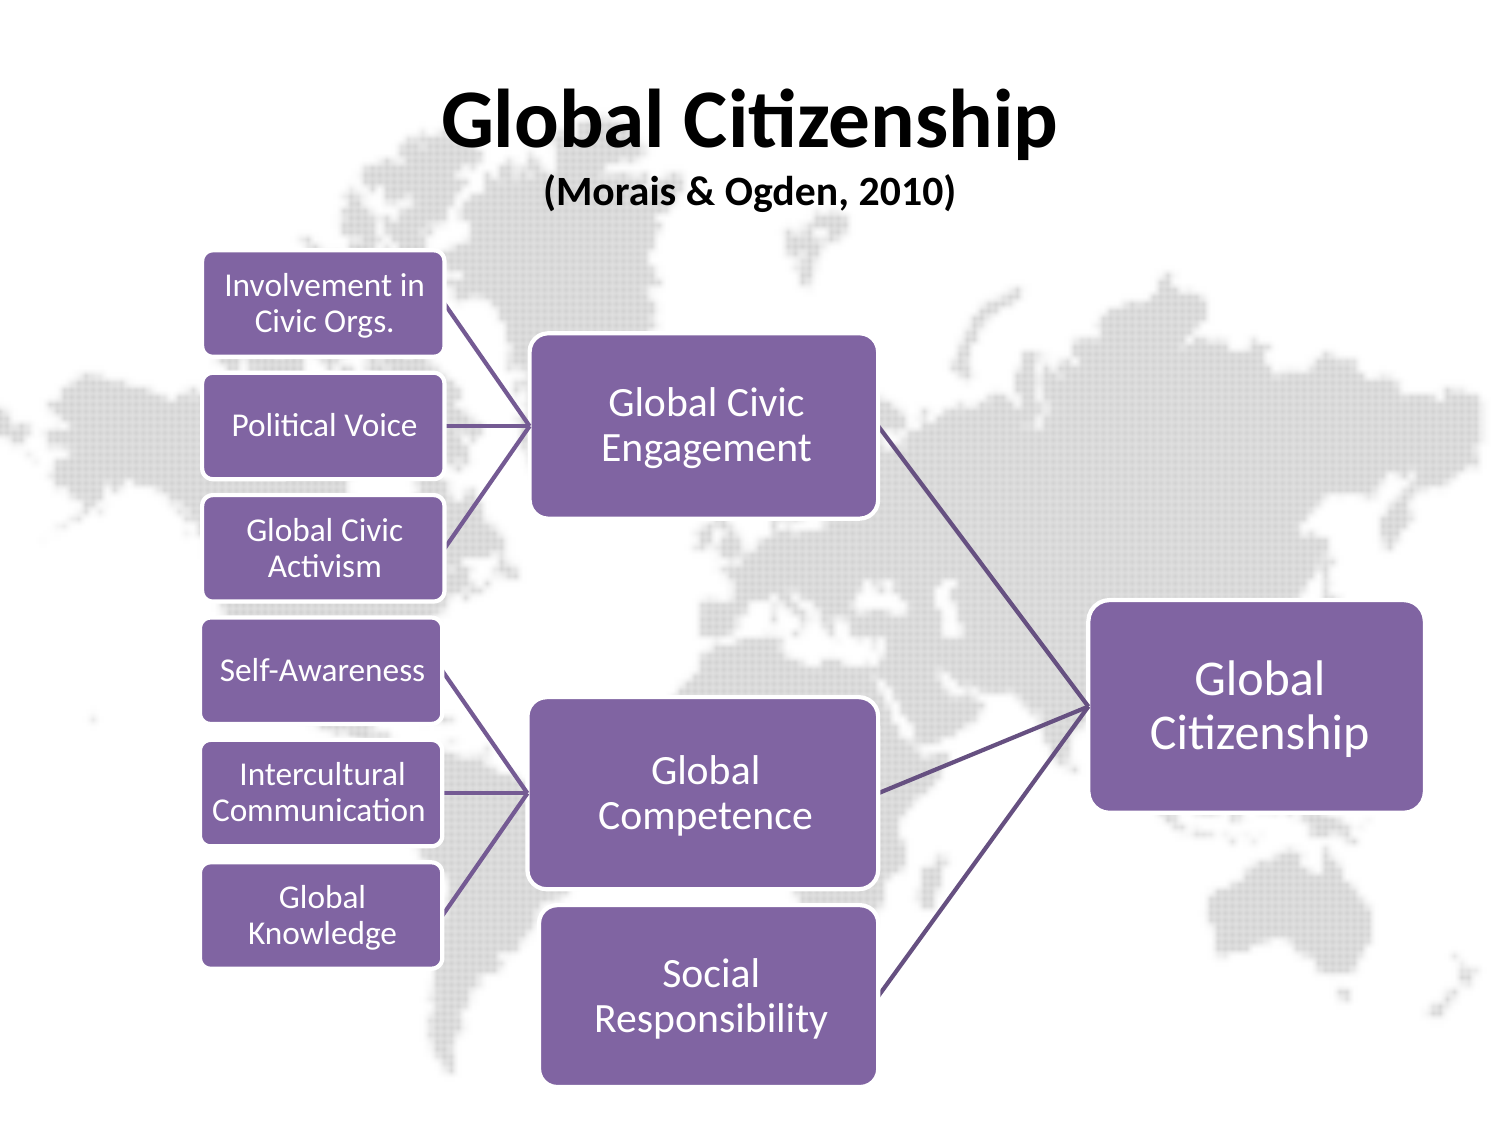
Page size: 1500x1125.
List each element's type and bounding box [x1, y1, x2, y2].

list [74, 249, 1426, 1088]
picture [0, 0, 1500, 1125]
